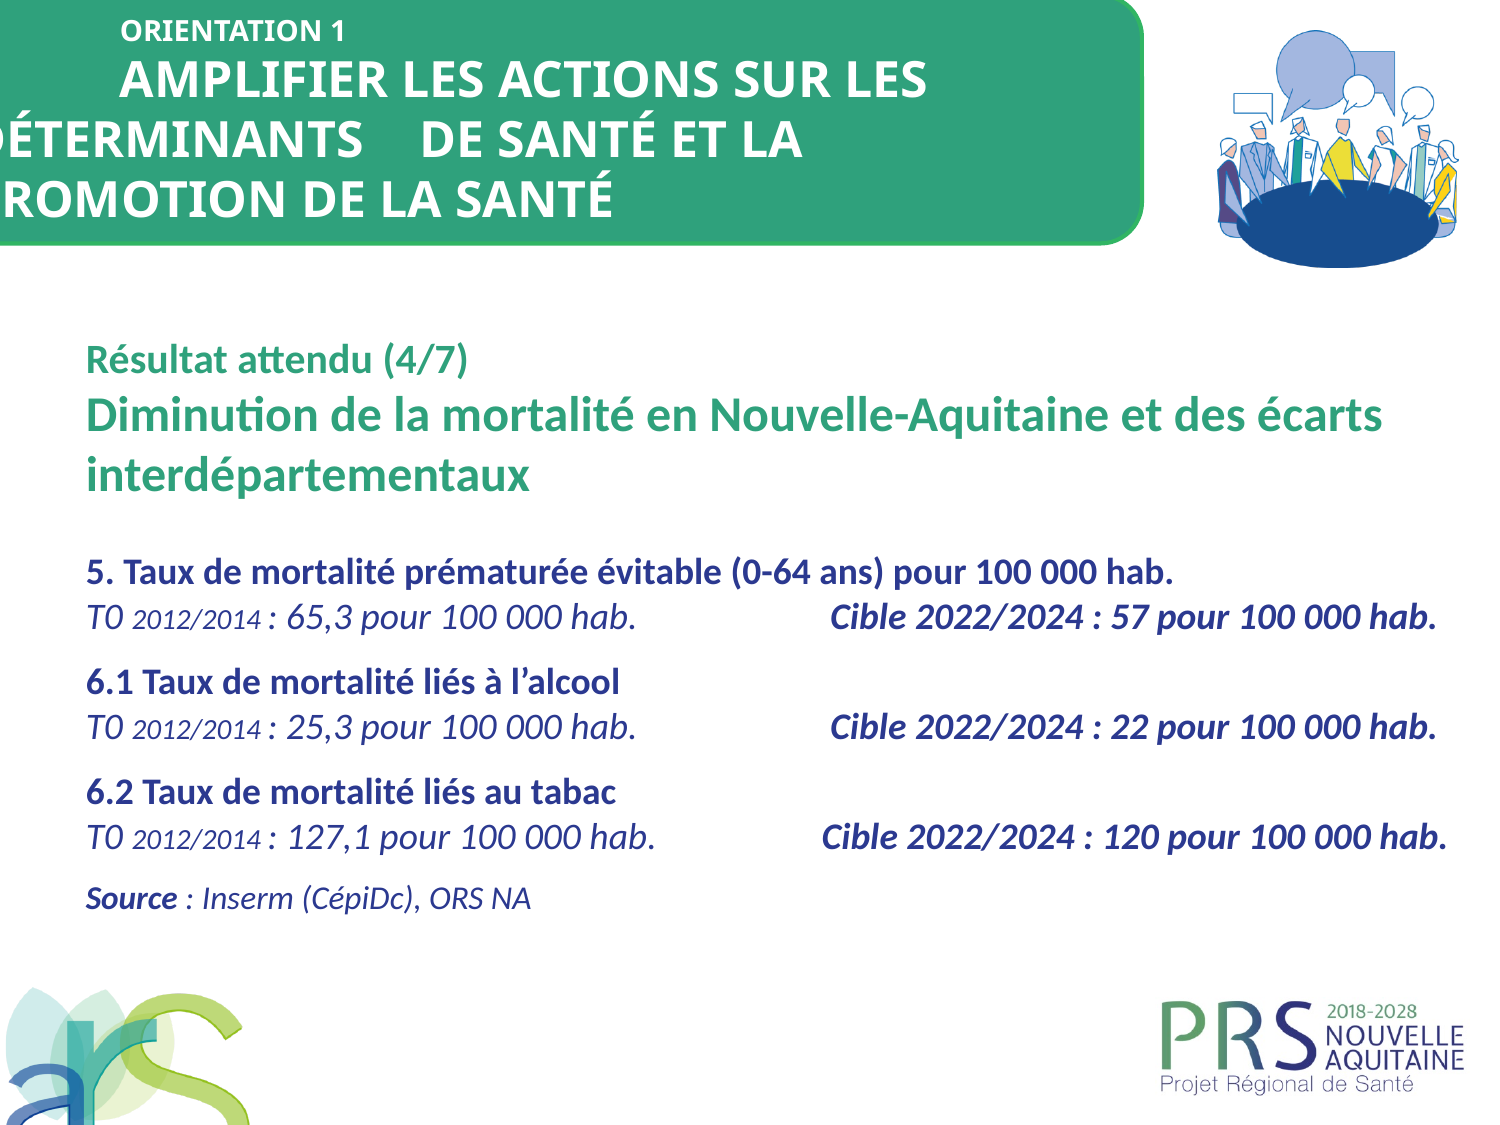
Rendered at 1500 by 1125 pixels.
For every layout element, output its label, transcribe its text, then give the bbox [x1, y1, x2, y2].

text_box [0, 0, 1145, 246]
text_box Résultat attendu (4/7) Diminution de la mortalité en Nouvelle-Aquitaine et des écarts interdépartementaux 5. Taux de mortalité prématurée évitable (0-64 ans) pour 100 000 hab. T0 2012/2014 : 65,3 pour 100 000 hab. Cible 2022/2024 : 57 pour 100 000 hab. 6.1 Taux de mortalité liés à l’alcool T0 2012/2014 : 25,3 pour 100 000 hab. Cible 2022/2024 : 22 pour 100 000 hab. 6.2 Taux de mortalité liés au tabac T0 2012/2014 : 127,1 pour 100 000 hab. Cible 2022/2024 : 120 pour 100 000 hab. Source : Inserm (CépiDc), ORS NA [71, 324, 1468, 1009]
text_box ORIENTATION 1 Amplifier les actions sur les déterminants de santé et la promotion de la santé [0, 25, 1113, 214]
text_box [64, 255, 1468, 326]
picture [1155, 997, 1470, 1096]
picture [1217, 30, 1459, 255]
picture [5, 987, 250, 1125]
